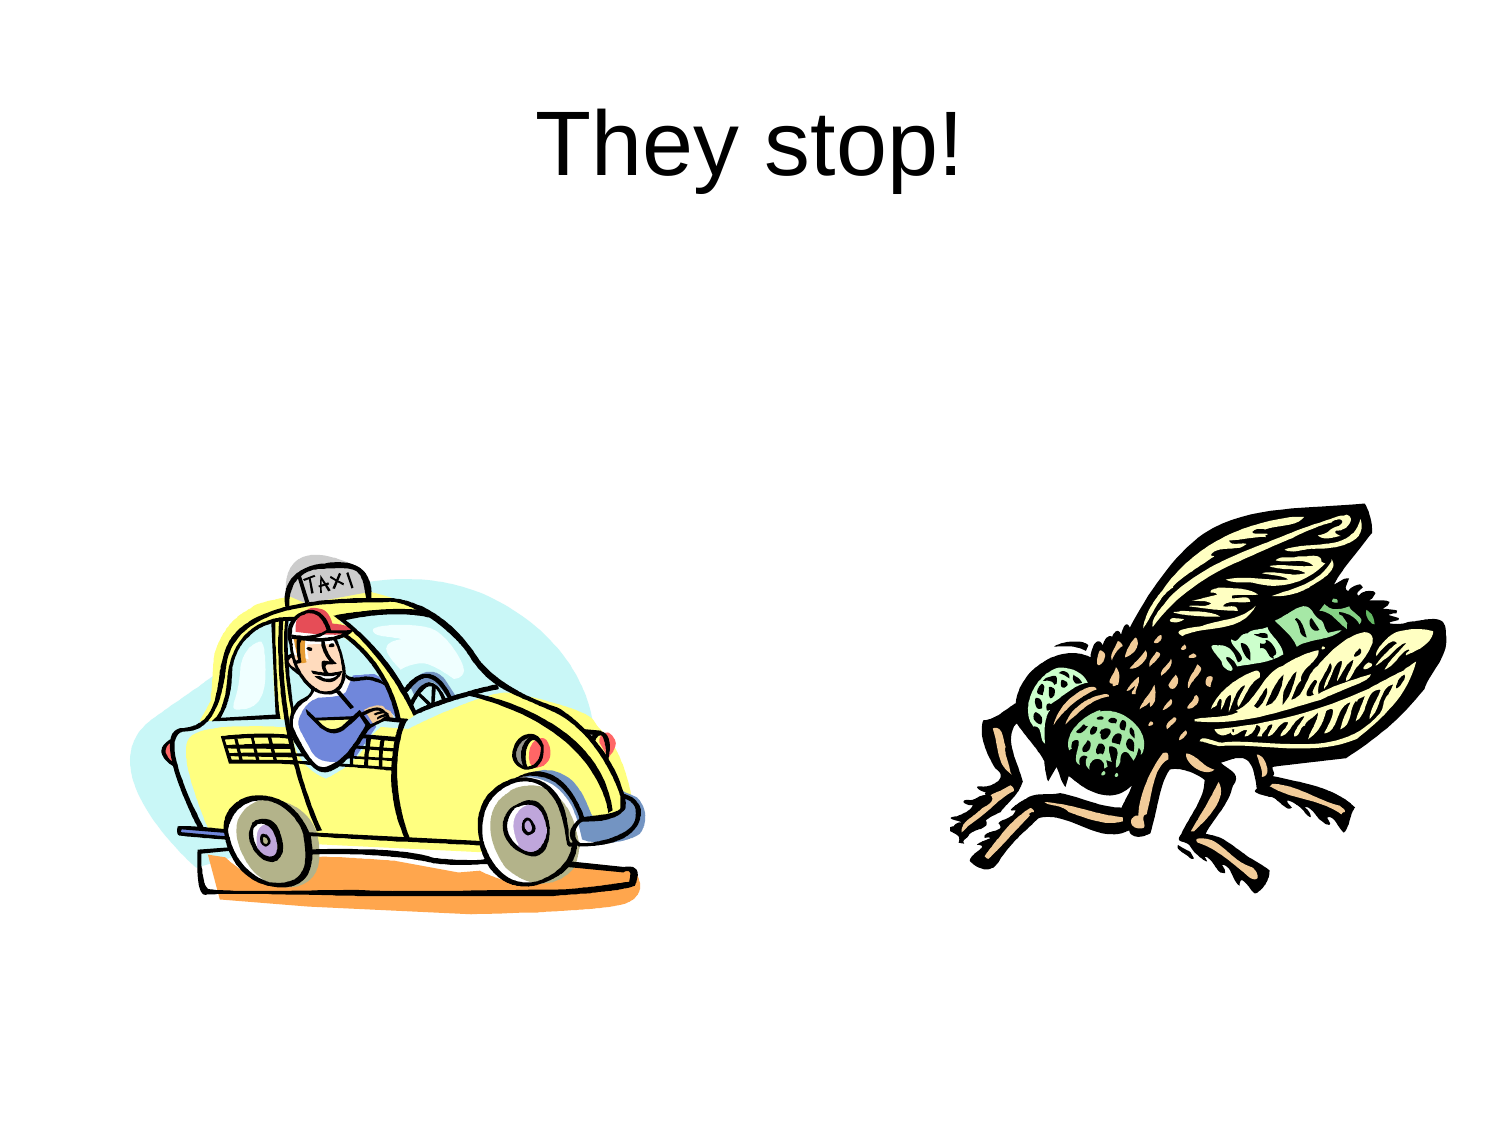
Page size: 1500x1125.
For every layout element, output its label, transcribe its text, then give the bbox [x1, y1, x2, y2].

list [949, 499, 1451, 898]
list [124, 549, 651, 920]
title They stop! [74, 44, 1426, 233]
